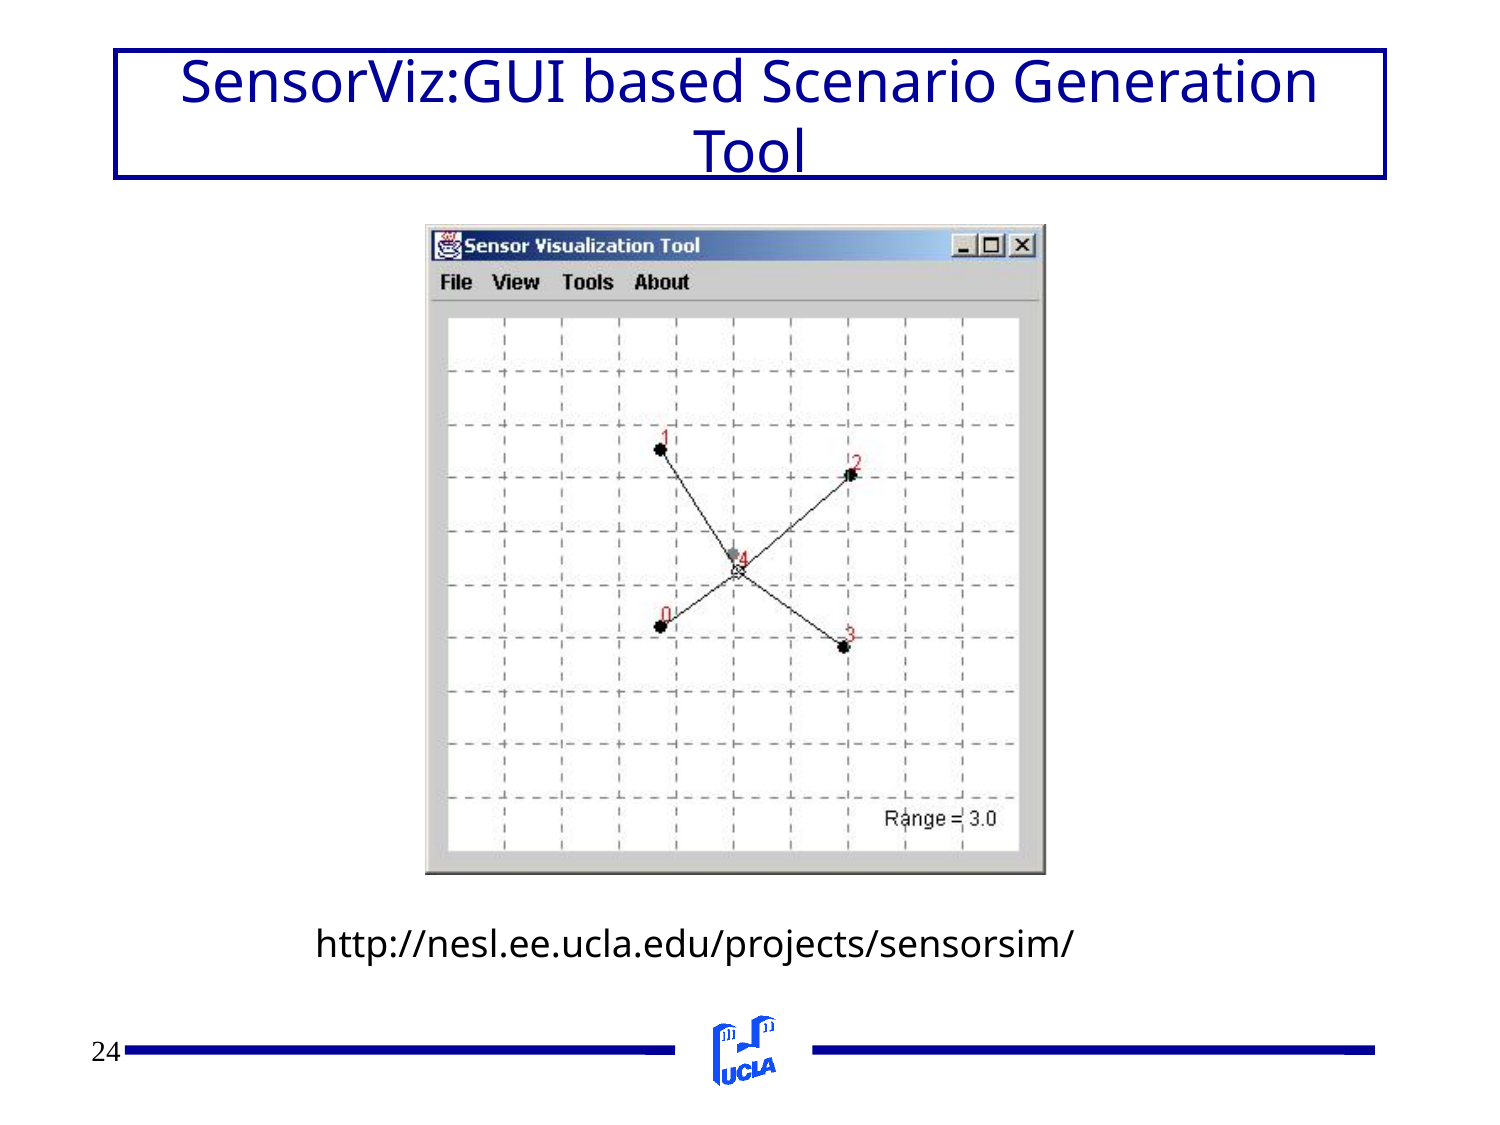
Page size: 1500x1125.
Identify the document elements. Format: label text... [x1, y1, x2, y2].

slide_number 24 [62, 1024, 151, 1076]
title SensorViz:GUI based Scenario Generation Tool [113, 48, 1387, 180]
picture [704, 1012, 785, 1090]
picture [424, 224, 1048, 876]
text_box http://nesl.ee.ucla.edu/projects/sensorsim/ [300, 912, 1175, 973]
